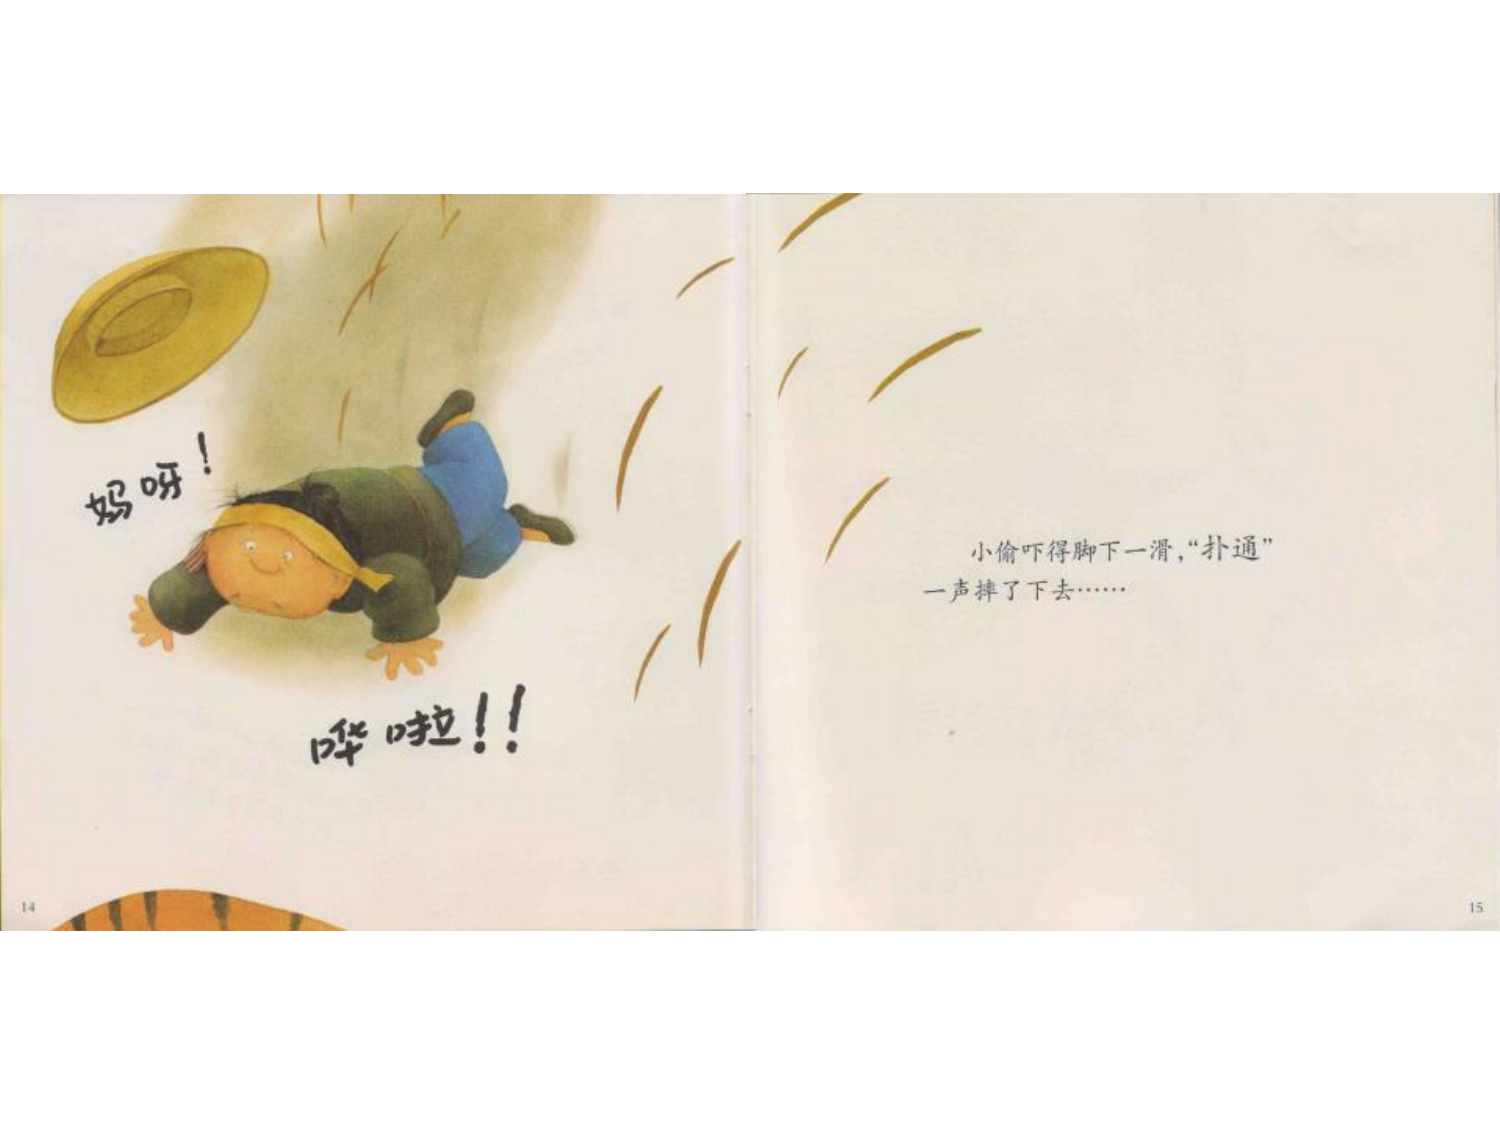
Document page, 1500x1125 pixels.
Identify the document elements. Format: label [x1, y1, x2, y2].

picture [0, 193, 1500, 931]
